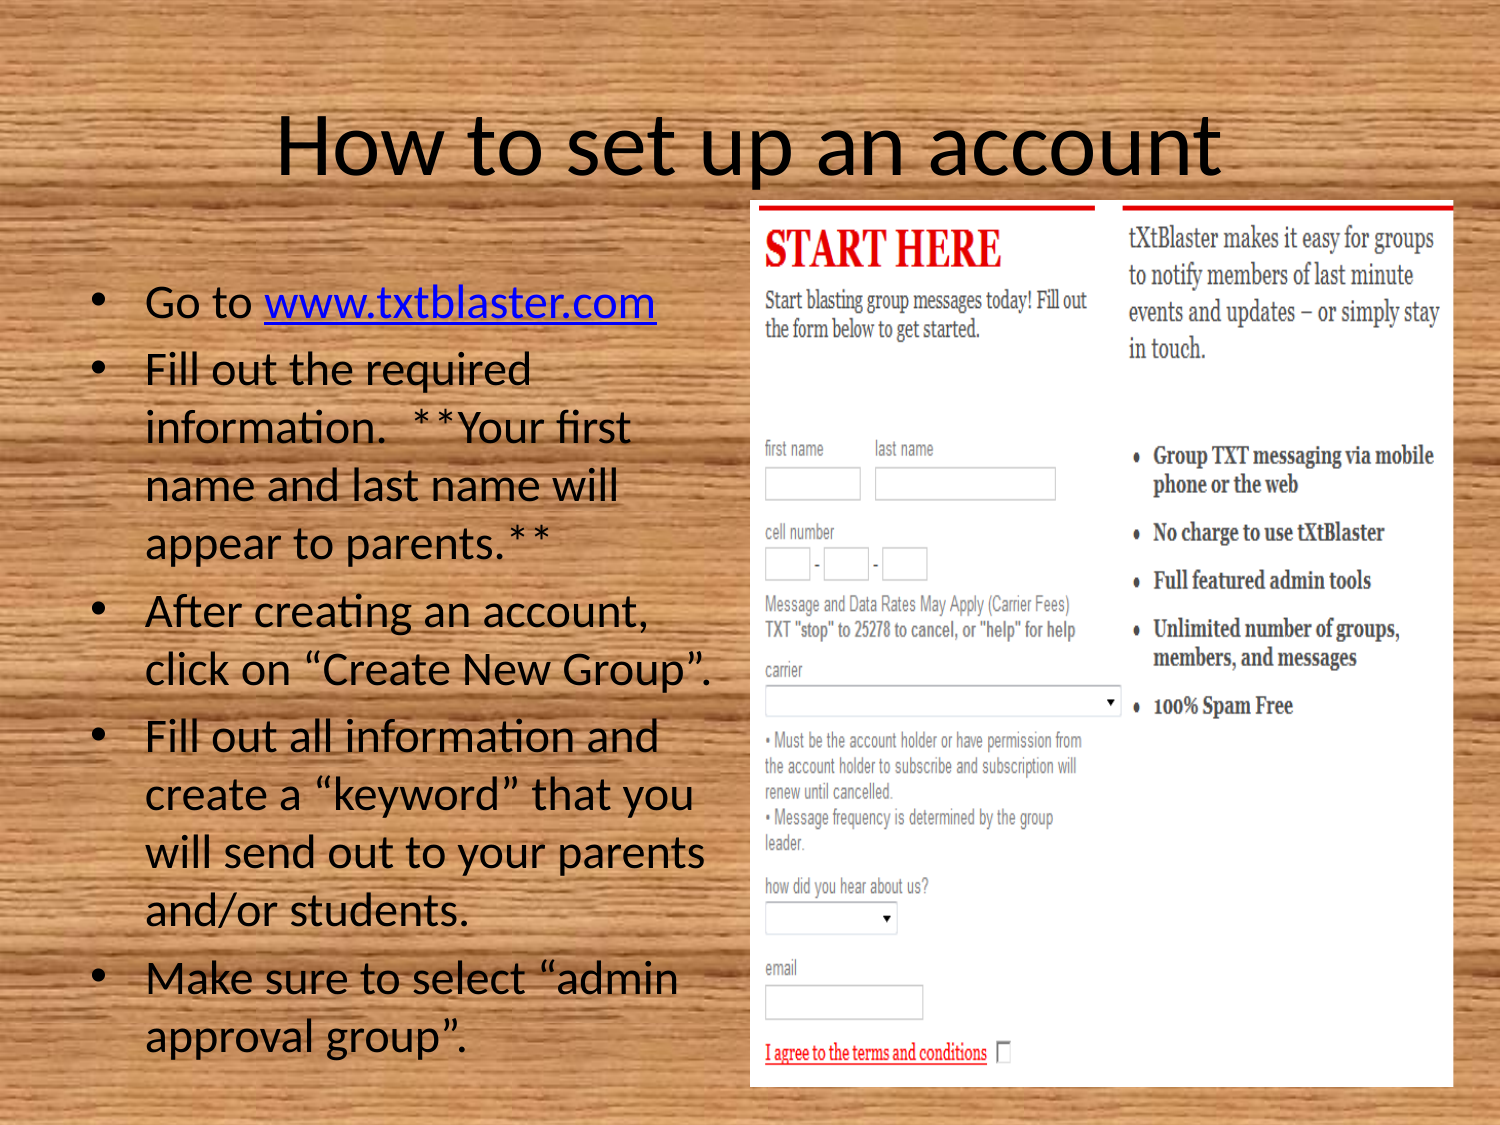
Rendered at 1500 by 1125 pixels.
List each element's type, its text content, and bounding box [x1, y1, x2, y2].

title How to set up an account [75, 45, 1425, 233]
list Go to www.txtblaster.com Fill out the required information. **Your first name and last name will appear to parents.** After creating an account, click on “Create New Group”. Fill out all information and create a “keyword” that you will send out to your parents and/or students. Make sure to select “admin approval group”. [75, 262, 738, 1087]
picture [0, 0, 1500, 1125]
